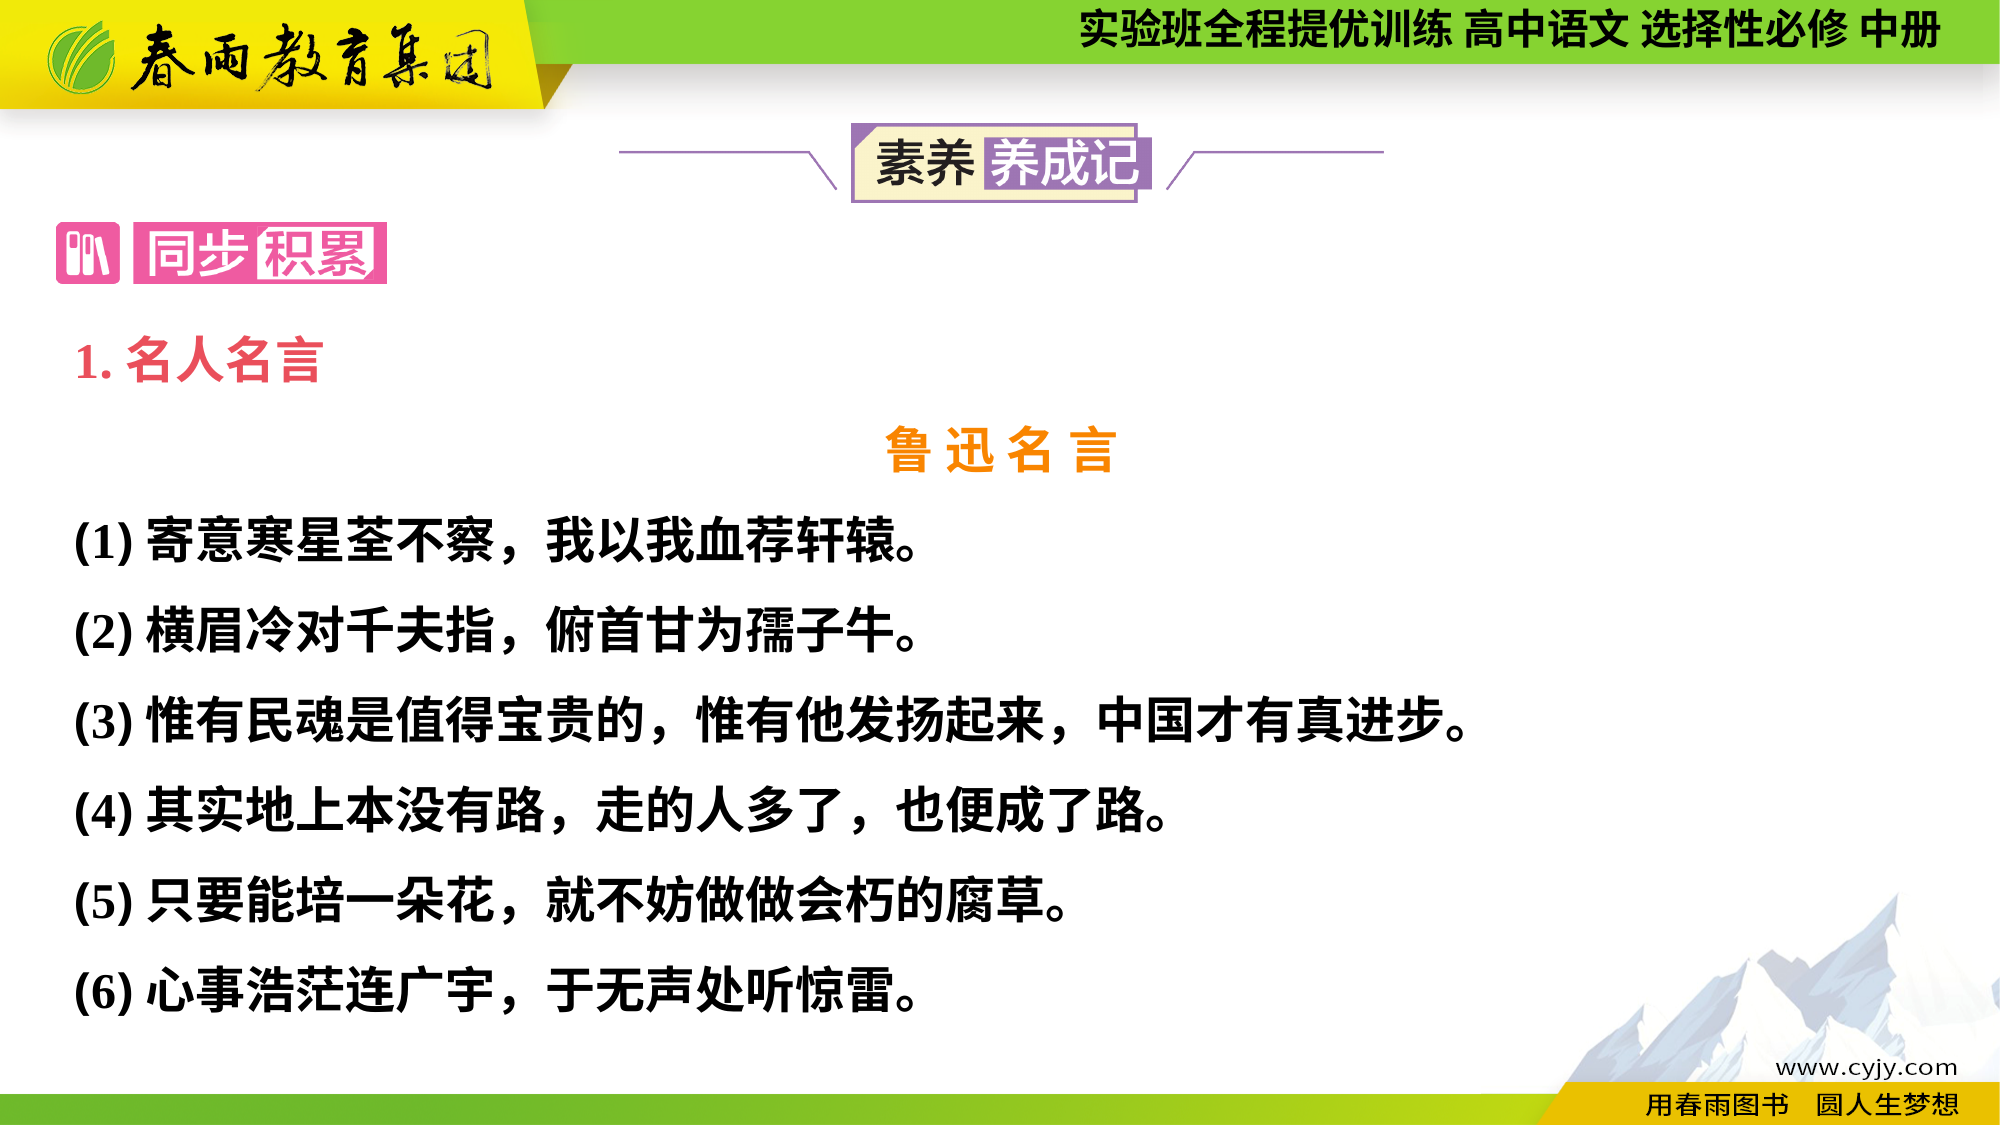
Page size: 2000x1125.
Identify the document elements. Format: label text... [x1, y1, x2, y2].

picture [0, 0, 2000, 1125]
list 1.名人名言 鲁 迅 名 言 (1)寄意寒星荃不察，我以我血荐轩辕。 (2)横眉冷对千夫指，俯首甘为孺子牛。 (3)惟有民魂是值得宝贵的，惟有他发扬起来，中国才有真进步。 (4)其实地上本没有路，走的人多了，也便成了路。 (5)只要能培一朵花，就不妨做做会朽的腐草。 (6)心事浩茫连广宇，于无声处听惊雷。 [59, 290, 1944, 1033]
